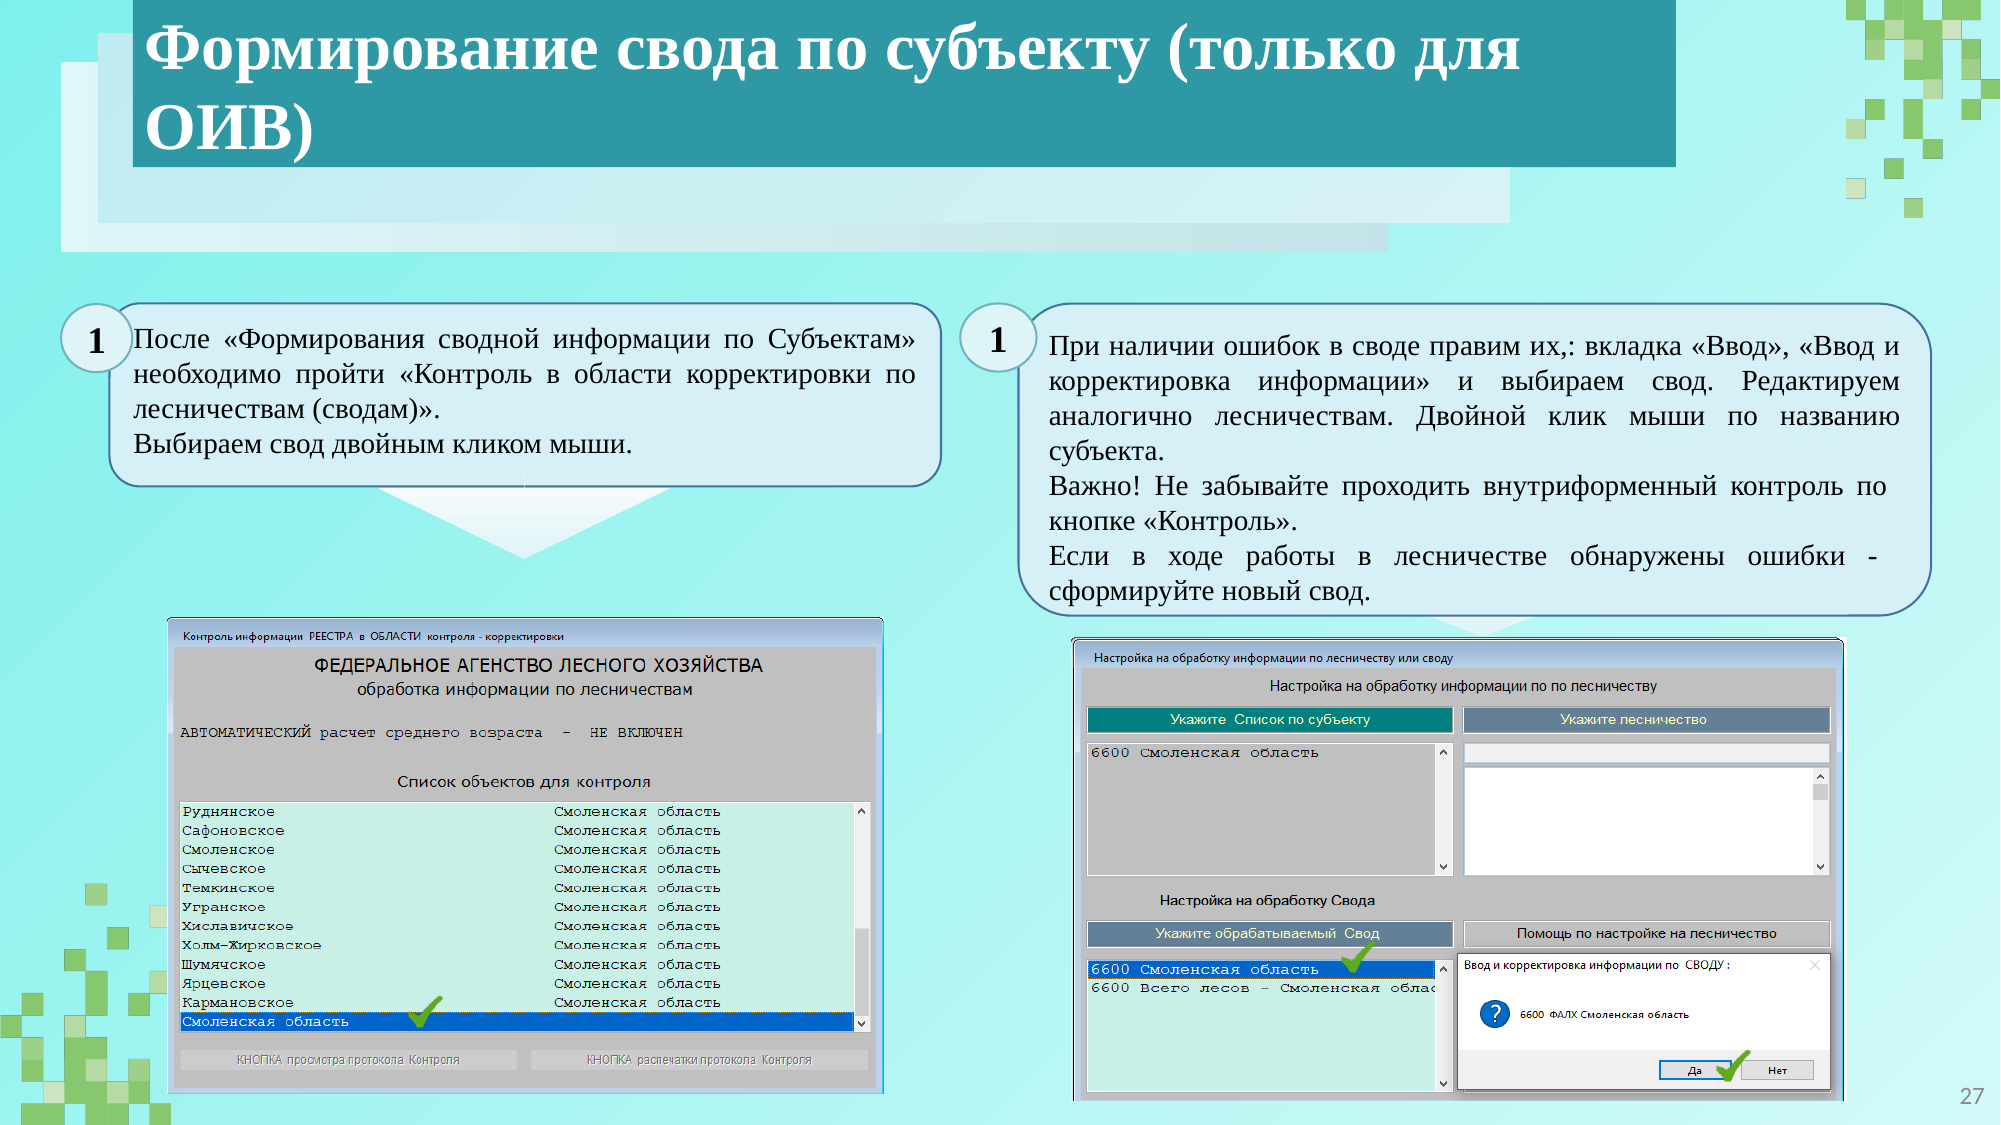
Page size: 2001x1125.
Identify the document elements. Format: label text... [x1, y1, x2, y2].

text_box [61, 303, 942, 487]
text_box [1429, 617, 1535, 637]
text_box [166, 617, 884, 1094]
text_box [60, 0, 1676, 252]
picture [0, 883, 171, 1125]
text_box [378, 487, 670, 560]
picture [1846, 0, 2000, 218]
picture [1071, 637, 1847, 1101]
slide_number 27 [1550, 1065, 2000, 1125]
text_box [960, 303, 1932, 616]
